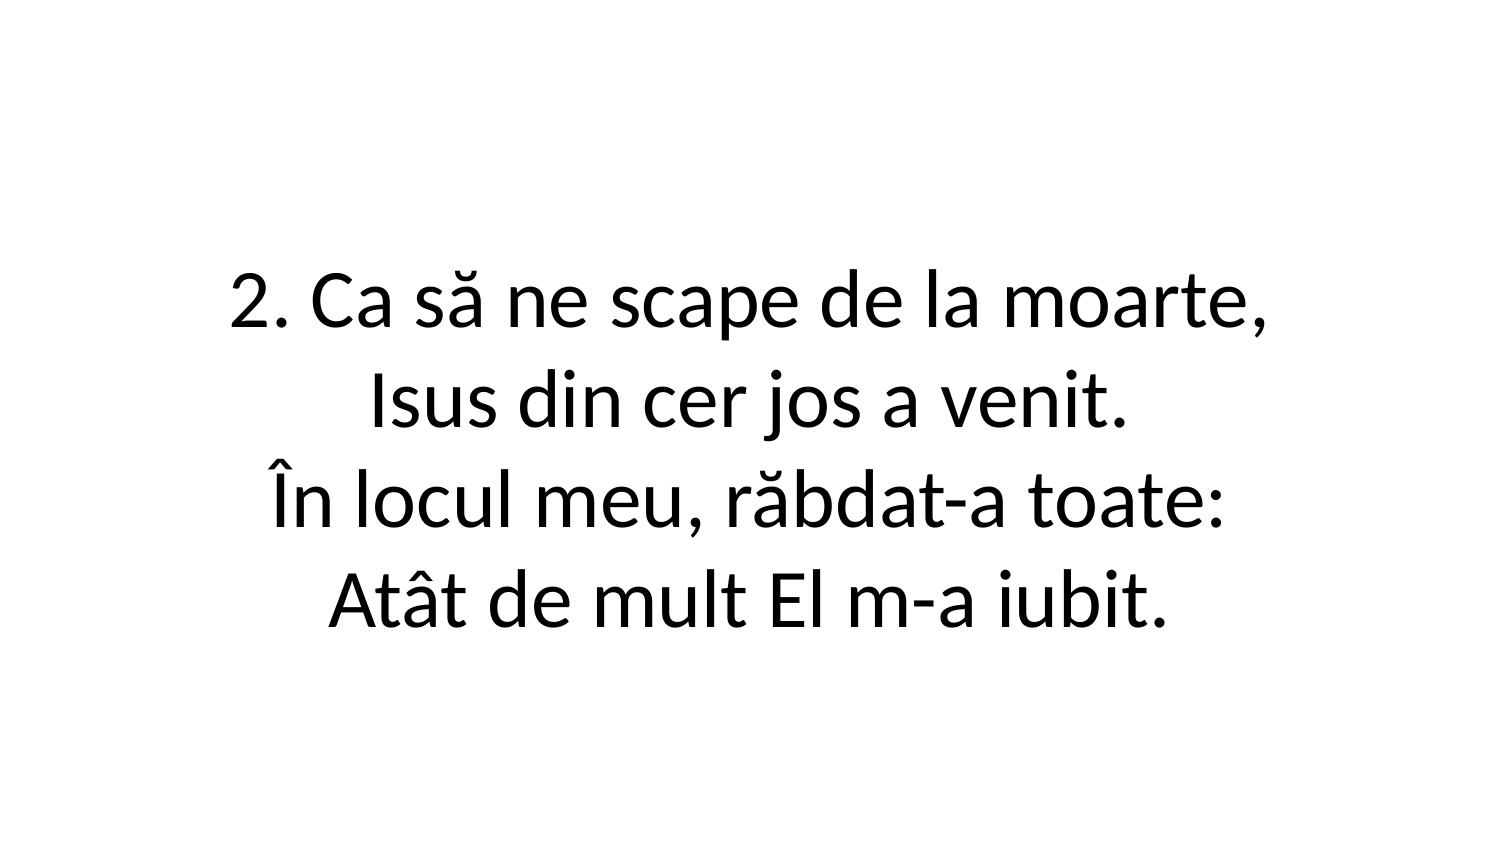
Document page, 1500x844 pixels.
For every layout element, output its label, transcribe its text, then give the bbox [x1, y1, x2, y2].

text_box 2. Ca să ne scape de la moarte, Isus din cer jos a venit. În locul meu, răbdat-a toate: Atât de mult El m-a iubit. [214, 192, 1286, 652]
